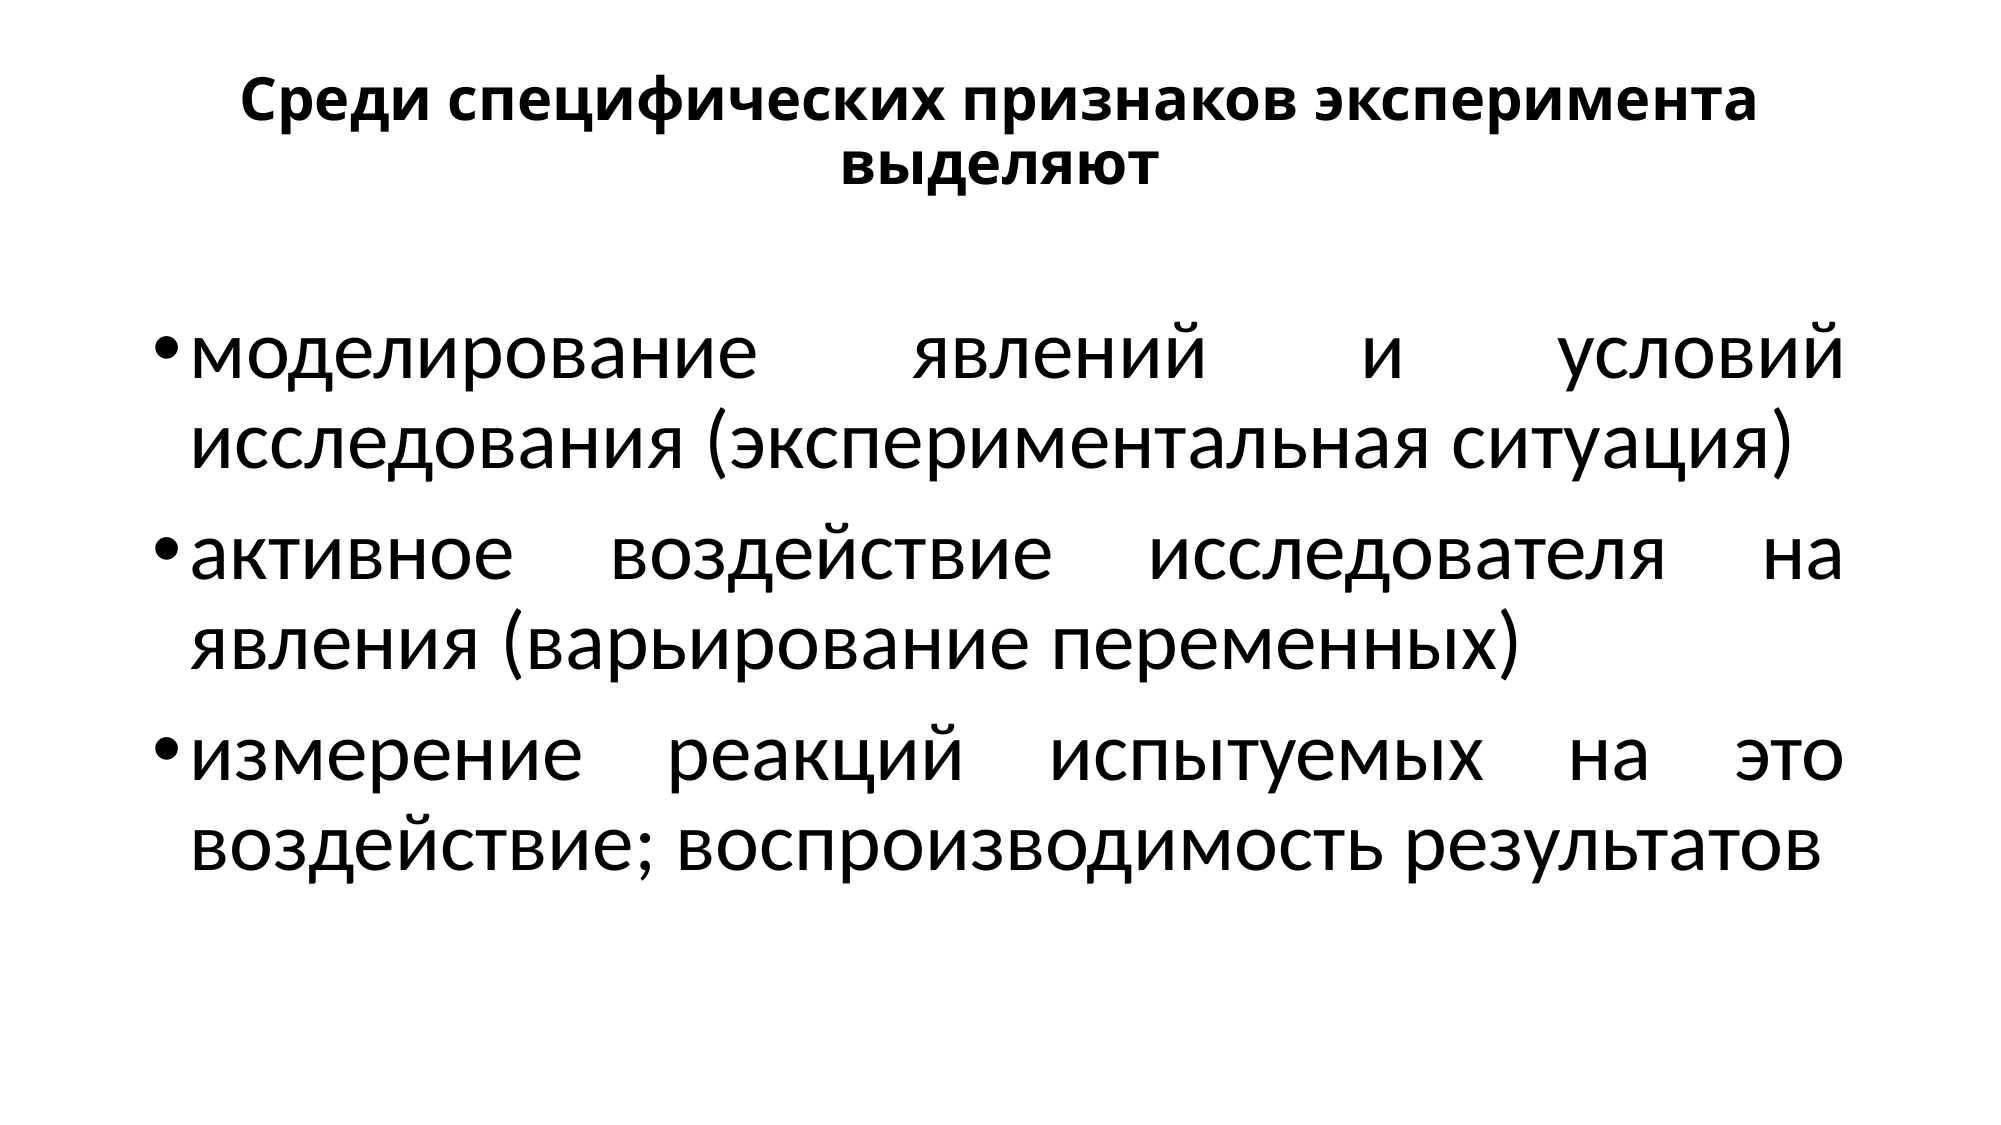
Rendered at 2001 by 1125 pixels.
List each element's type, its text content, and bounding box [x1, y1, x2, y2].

list моделирование явлений и условий исследования (экспериментальная ситуация) активное воздействие исследователя на явления (варьирование переменных) измерение реакций испытуемых на это воздействие; воспроизводимость результатов [137, 299, 1863, 1014]
title Среди специфических признаков эксперимента выделяют [137, 59, 1863, 278]
